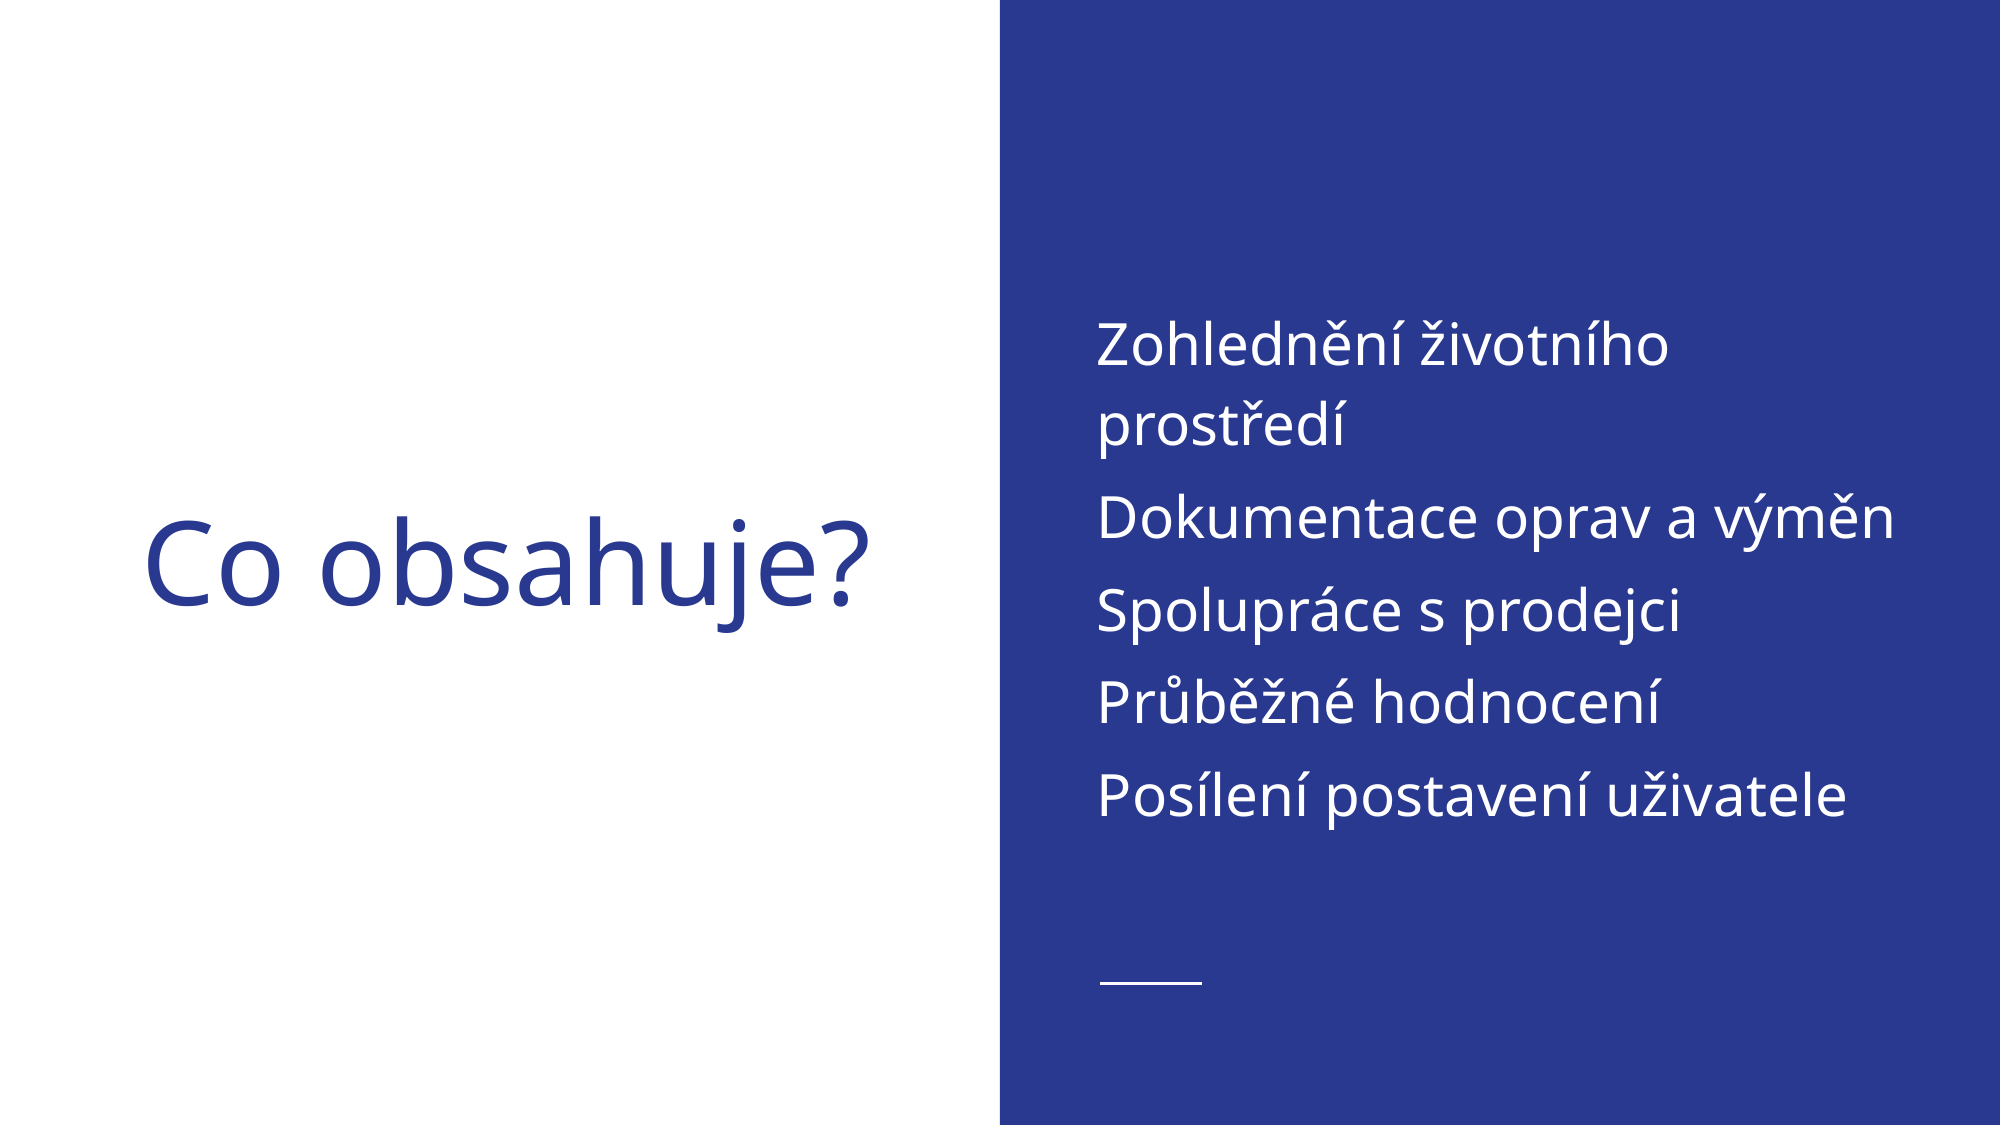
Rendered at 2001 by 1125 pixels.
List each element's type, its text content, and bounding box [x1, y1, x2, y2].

list Zohlednění životního prostředí Dokumentace oprav a výměn Spolupráce s prodejci Průběžné hodnocení Posílení postavení uživatele [1081, 158, 1922, 967]
title Co obsahuje? [64, 488, 950, 637]
